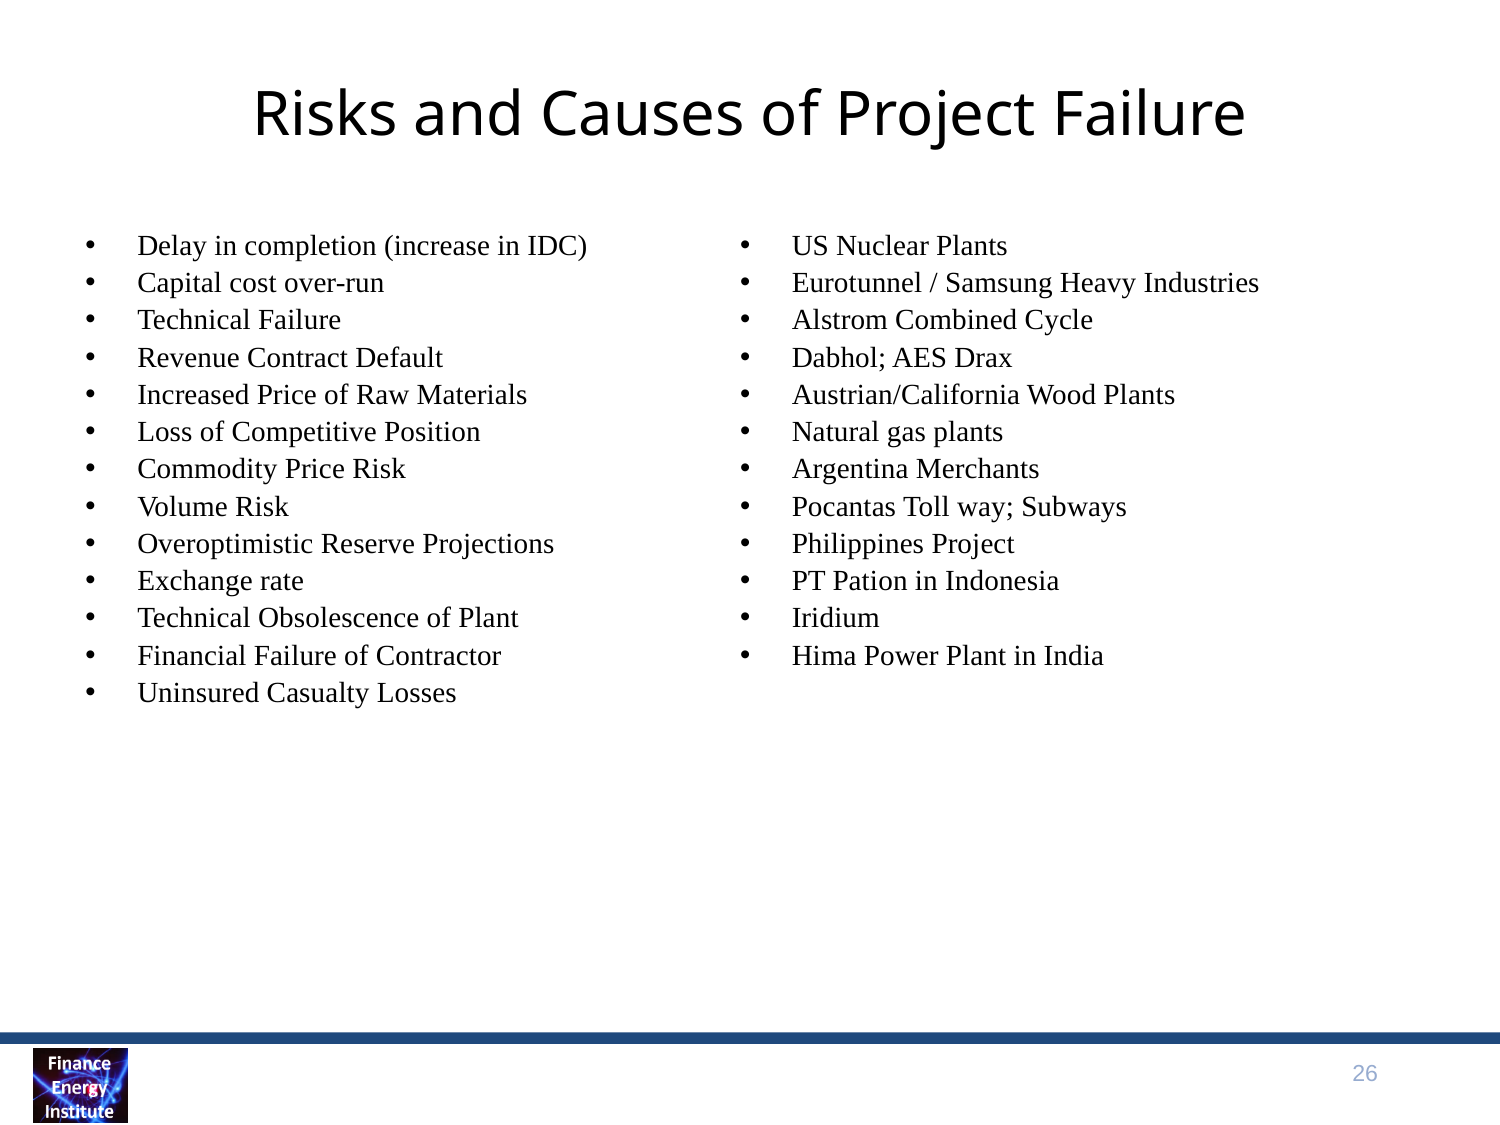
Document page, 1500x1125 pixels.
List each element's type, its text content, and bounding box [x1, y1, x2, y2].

picture [33, 1048, 128, 1123]
list US Nuclear Plants Eurotunnel / Samsung Heavy Industries Alstrom Combined Cycle Dabhol; AES Drax Austrian/California Wood Plants Natural gas plants Argentina Merchants Pocantas Toll way; Subways Philippines Project PT Pation in Indonesia Iridium Hima Power Plant in India [725, 222, 1360, 937]
slide_number 26 [1300, 1054, 1430, 1090]
title Risks and Causes of Project Failure [70, 56, 1430, 164]
list Delay in completion (increase in IDC) Capital cost over-run Technical Failure Revenue Contract Default Increased Price of Raw Materials Loss of Competitive Position Commodity Price Risk Volume Risk Overoptimistic Reserve Projections Exchange rate Technical Obsolescence of Plant Financial Failure of Contractor Uninsured Casualty Losses [70, 222, 1430, 1032]
